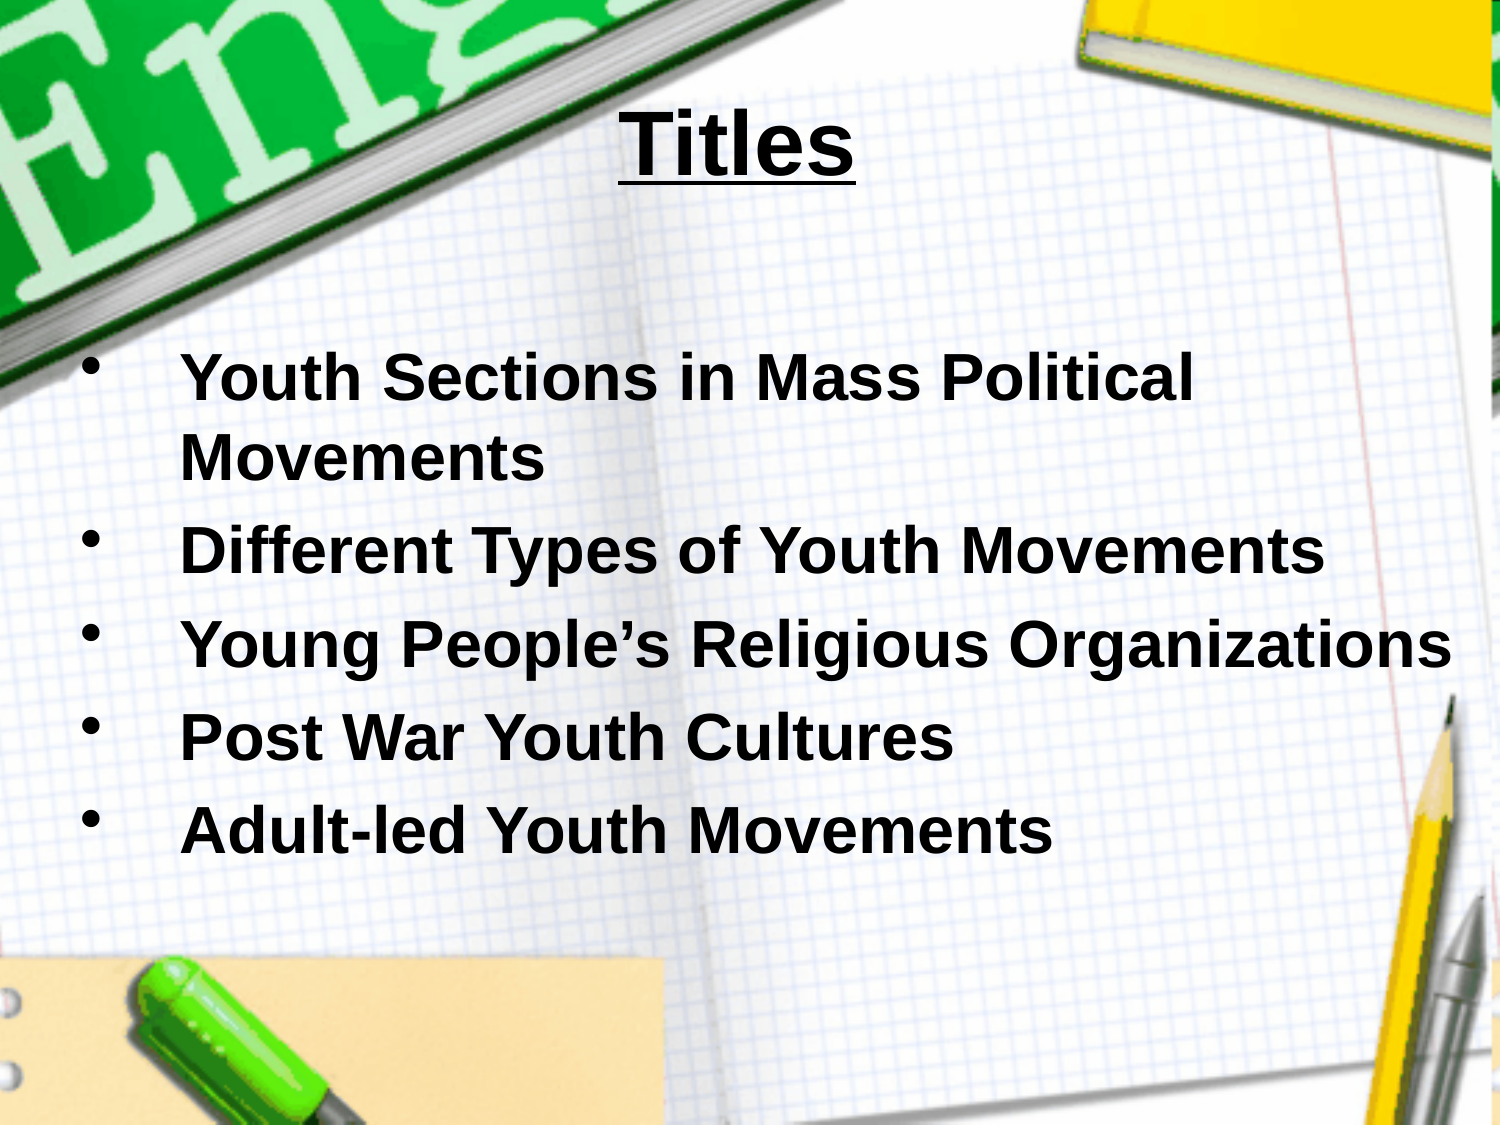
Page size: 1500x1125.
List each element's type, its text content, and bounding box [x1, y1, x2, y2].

list Youth Sections in Mass Political Movements Different Types of Youth Movements Young People’s Religious Organizations Post War Youth Cultures Adult-led Youth Movements [64, 326, 1471, 1125]
picture [0, 0, 1500, 1125]
title Titles [74, 44, 1426, 233]
